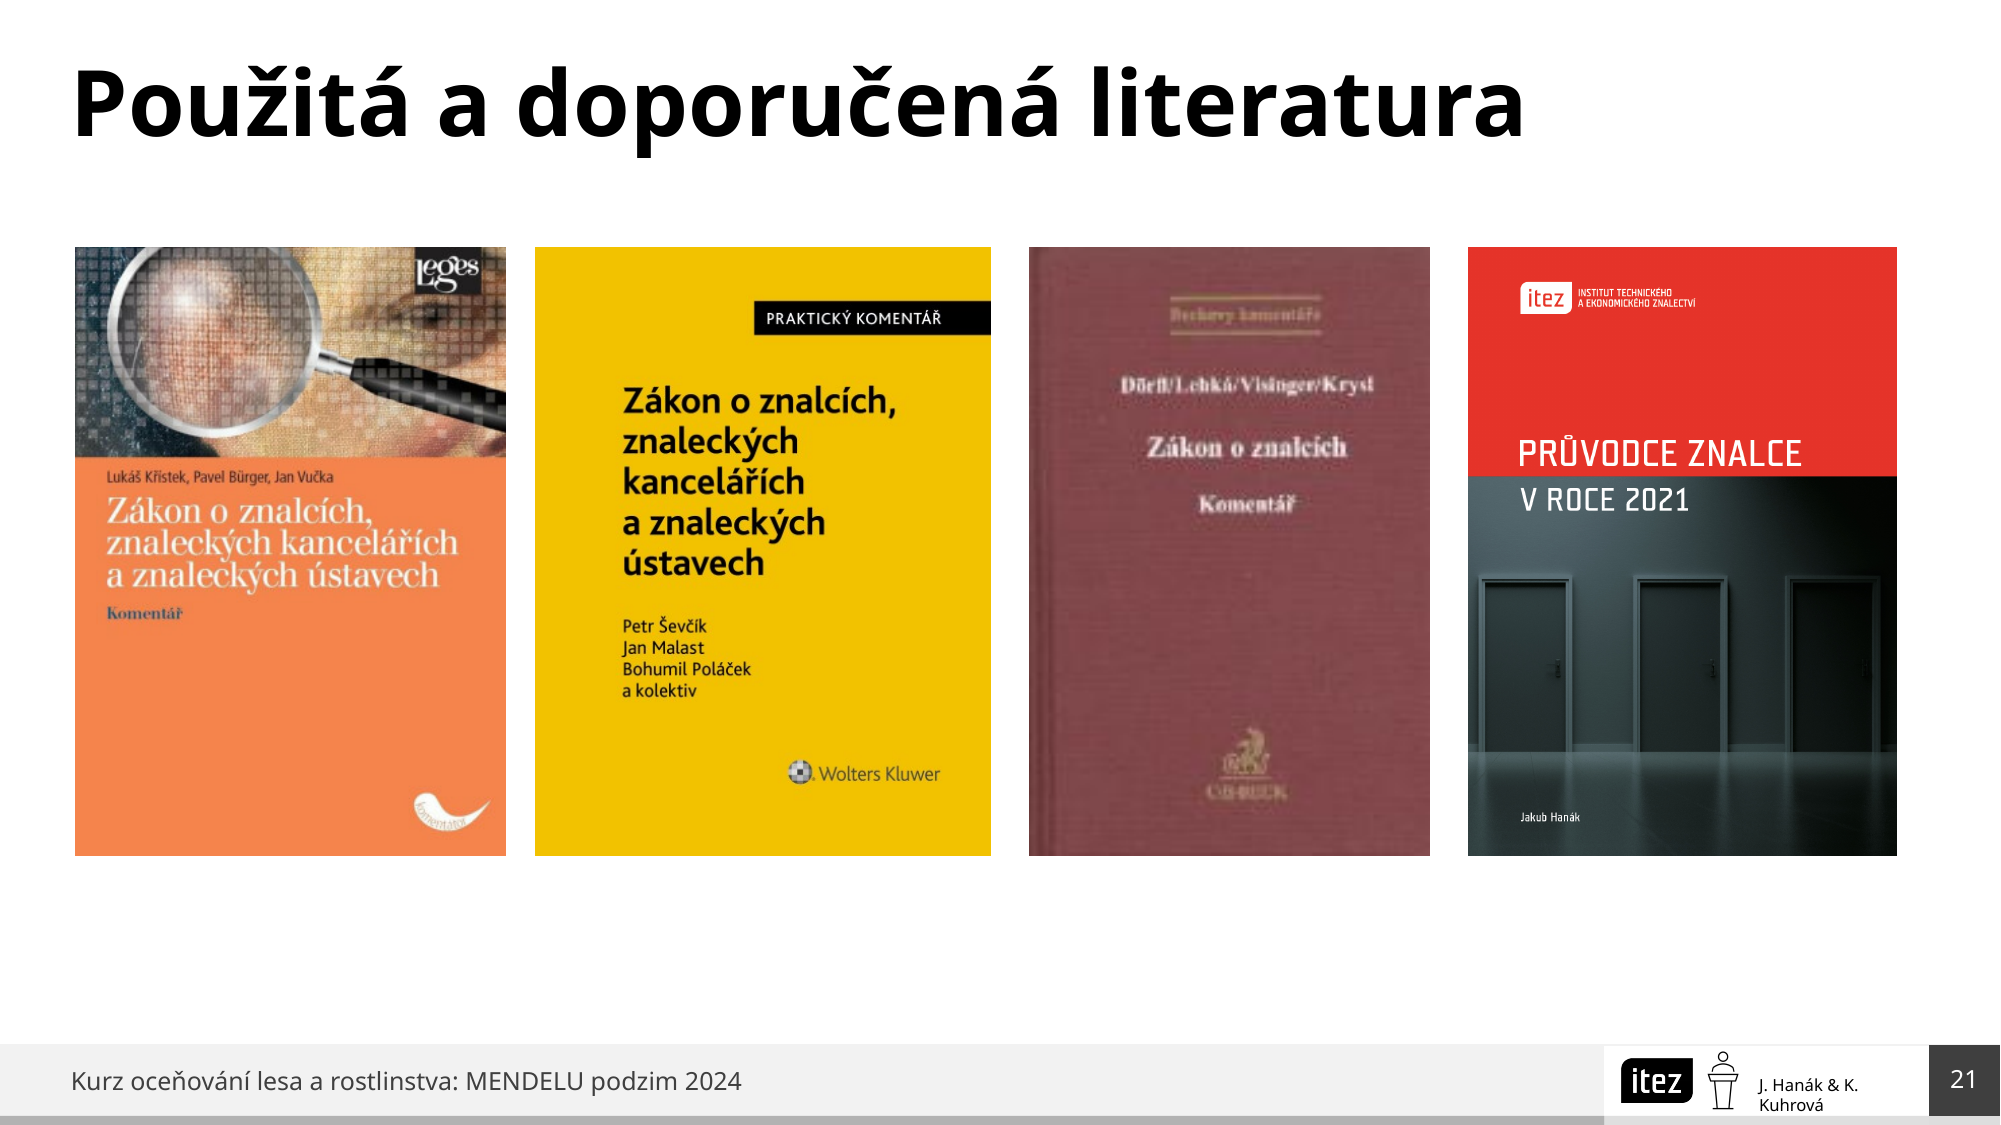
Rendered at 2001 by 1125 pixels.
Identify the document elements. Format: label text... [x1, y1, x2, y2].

picture [75, 247, 506, 856]
picture [1467, 247, 1897, 856]
slide_number 21 [1929, 1045, 2000, 1116]
picture [1028, 247, 1430, 856]
picture [1621, 1049, 1754, 1112]
picture [535, 247, 991, 856]
title Použitá a doporučená literatura [70, 70, 1930, 142]
footer Kurz oceňování lesa a rostlinstva: MENDELU podzim 2024 [70, 1056, 1000, 1105]
